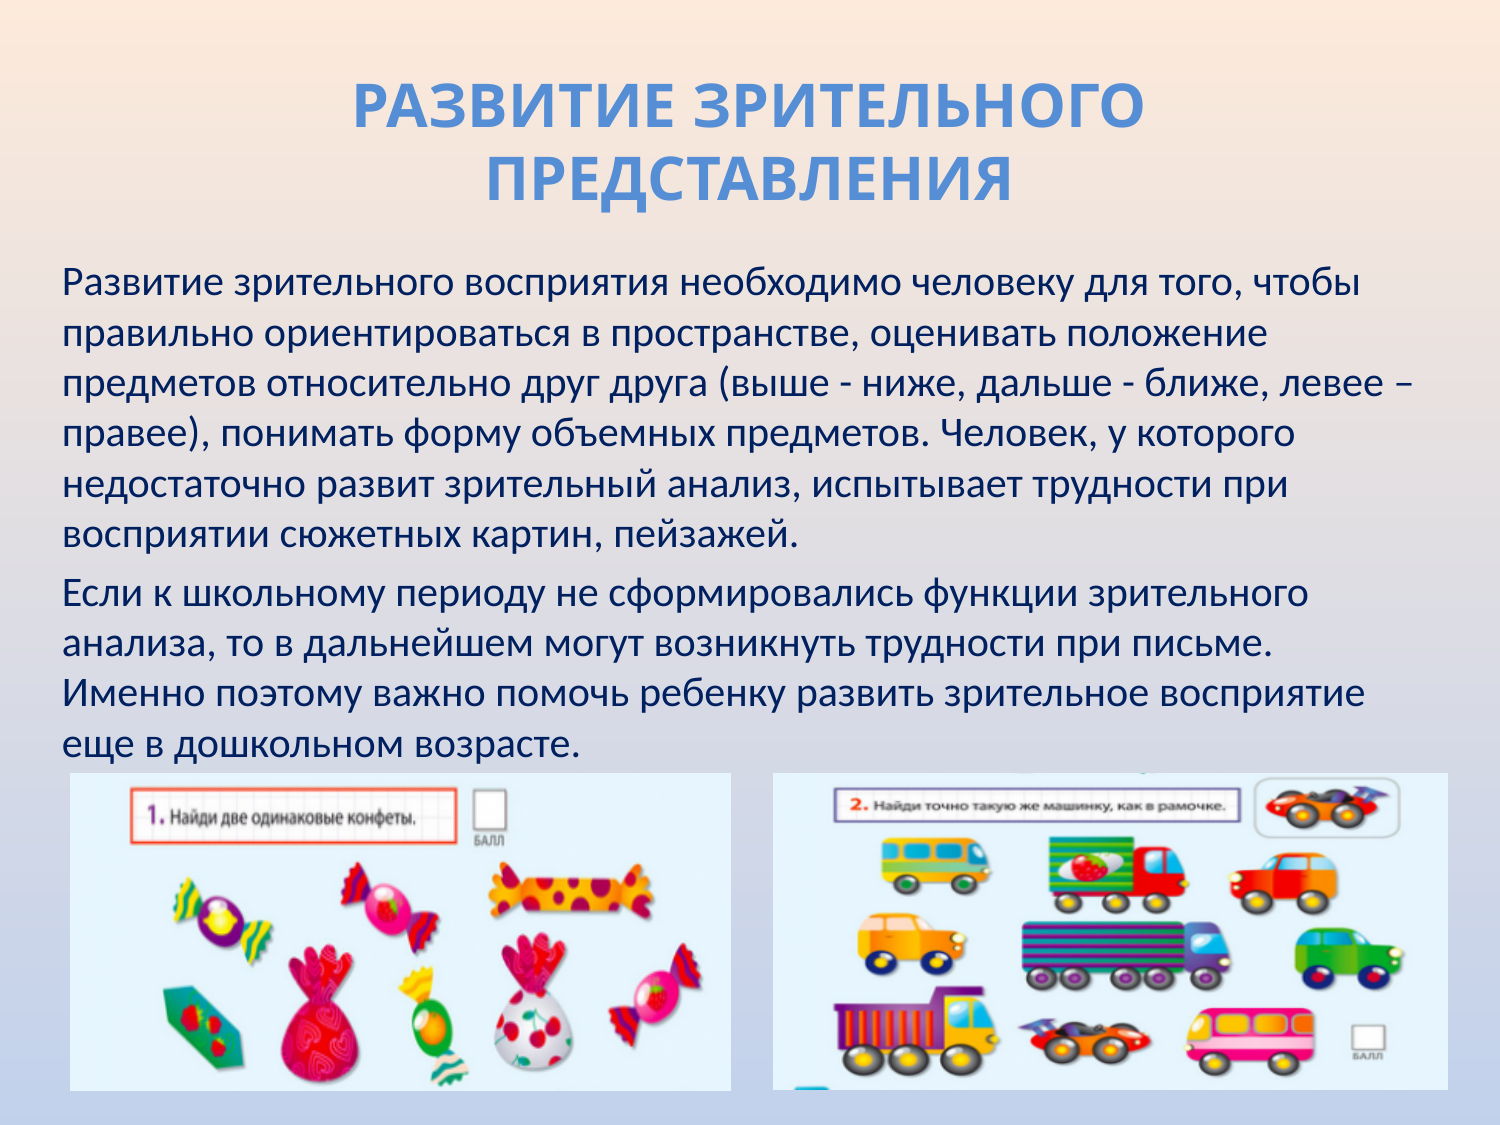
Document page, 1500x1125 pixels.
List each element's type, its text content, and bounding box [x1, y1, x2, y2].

subtitle Развитие зрительного восприятия необходимо человеку для того, чтобы правильно ориентироваться в пространстве, оценивать положение предметов относительно друг друга (выше - ниже, дальше - ближе, левее – правее), понимать форму объемных предметов. Человек, у которого недостаточно развит зрительный анализ, испытывает трудности при восприятии сюжетных картин, пейзажей. Если к школьному периоду не сформировались функции зрительного анализа, то в дальнейшем могут возникнуть трудности при письме. Именно поэтому важно помочь ребенку развить зрительное восприятие еще в дошкольном возрасте. [46, 246, 1442, 774]
picture [773, 773, 1448, 1091]
title РАЗВИТИЕ ЗРИТЕЛЬНОГО ПРЕДСТАВЛЕНИЯ [112, 58, 1388, 246]
picture [70, 773, 731, 1092]
